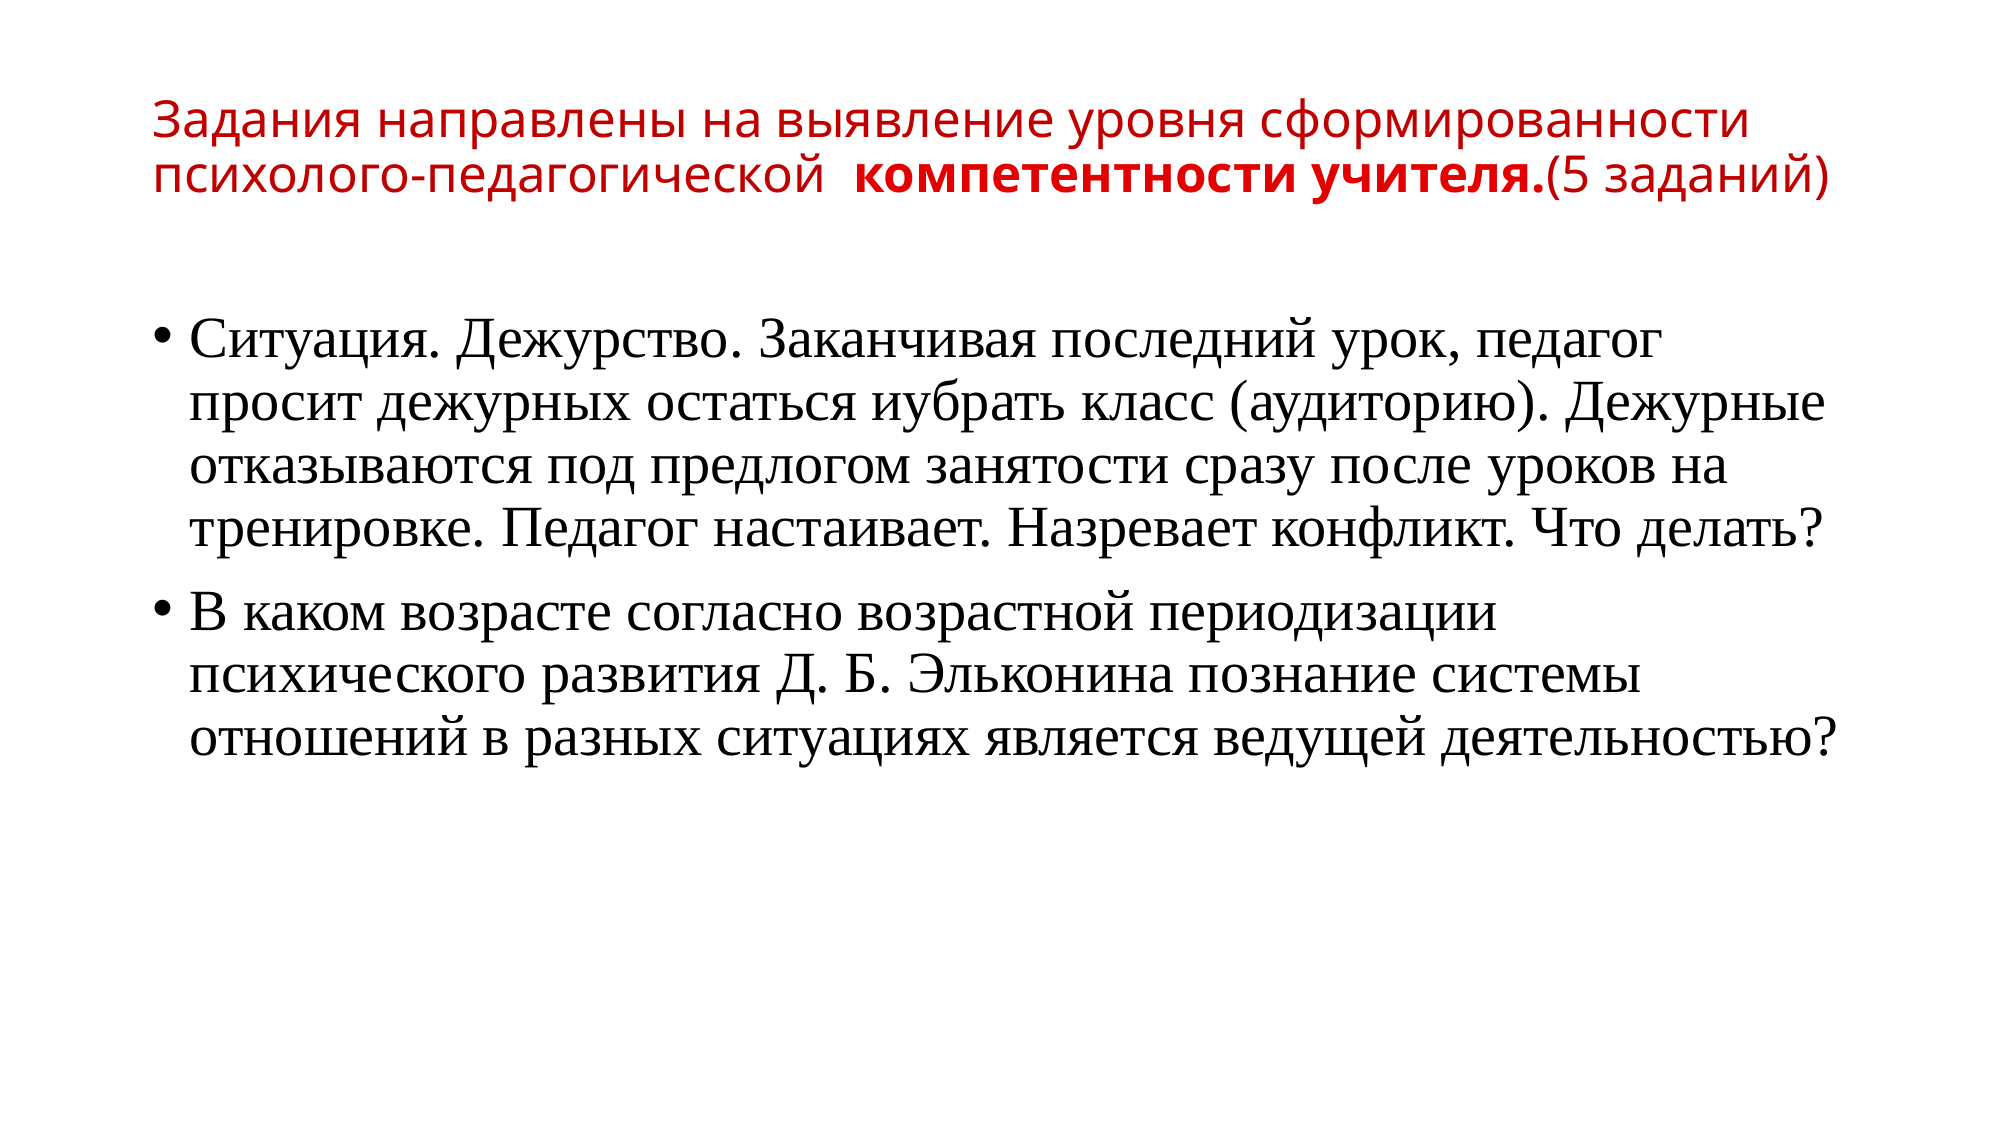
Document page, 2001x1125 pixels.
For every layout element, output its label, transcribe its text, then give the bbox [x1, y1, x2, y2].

title Задания направлены на выявление уровня сформированности психолого-педагогической компетентности учителя.(5 заданий) [137, 59, 1863, 299]
list Ситуация. Дежурство. Заканчивая последний урок, педагог просит дежурных остаться иубрать класс (аудиторию). Дежурные отказываются под предлогом занятости сразу после уроков на тренировке. Педагог настаивает. Назревает конфликт. Что делать? В каком возрасте согласно возрастной периодизации психического развития Д. Б. Эльконина познание системы отношений в разных ситуациях является ведущей деятельностью? [137, 299, 1863, 1014]
